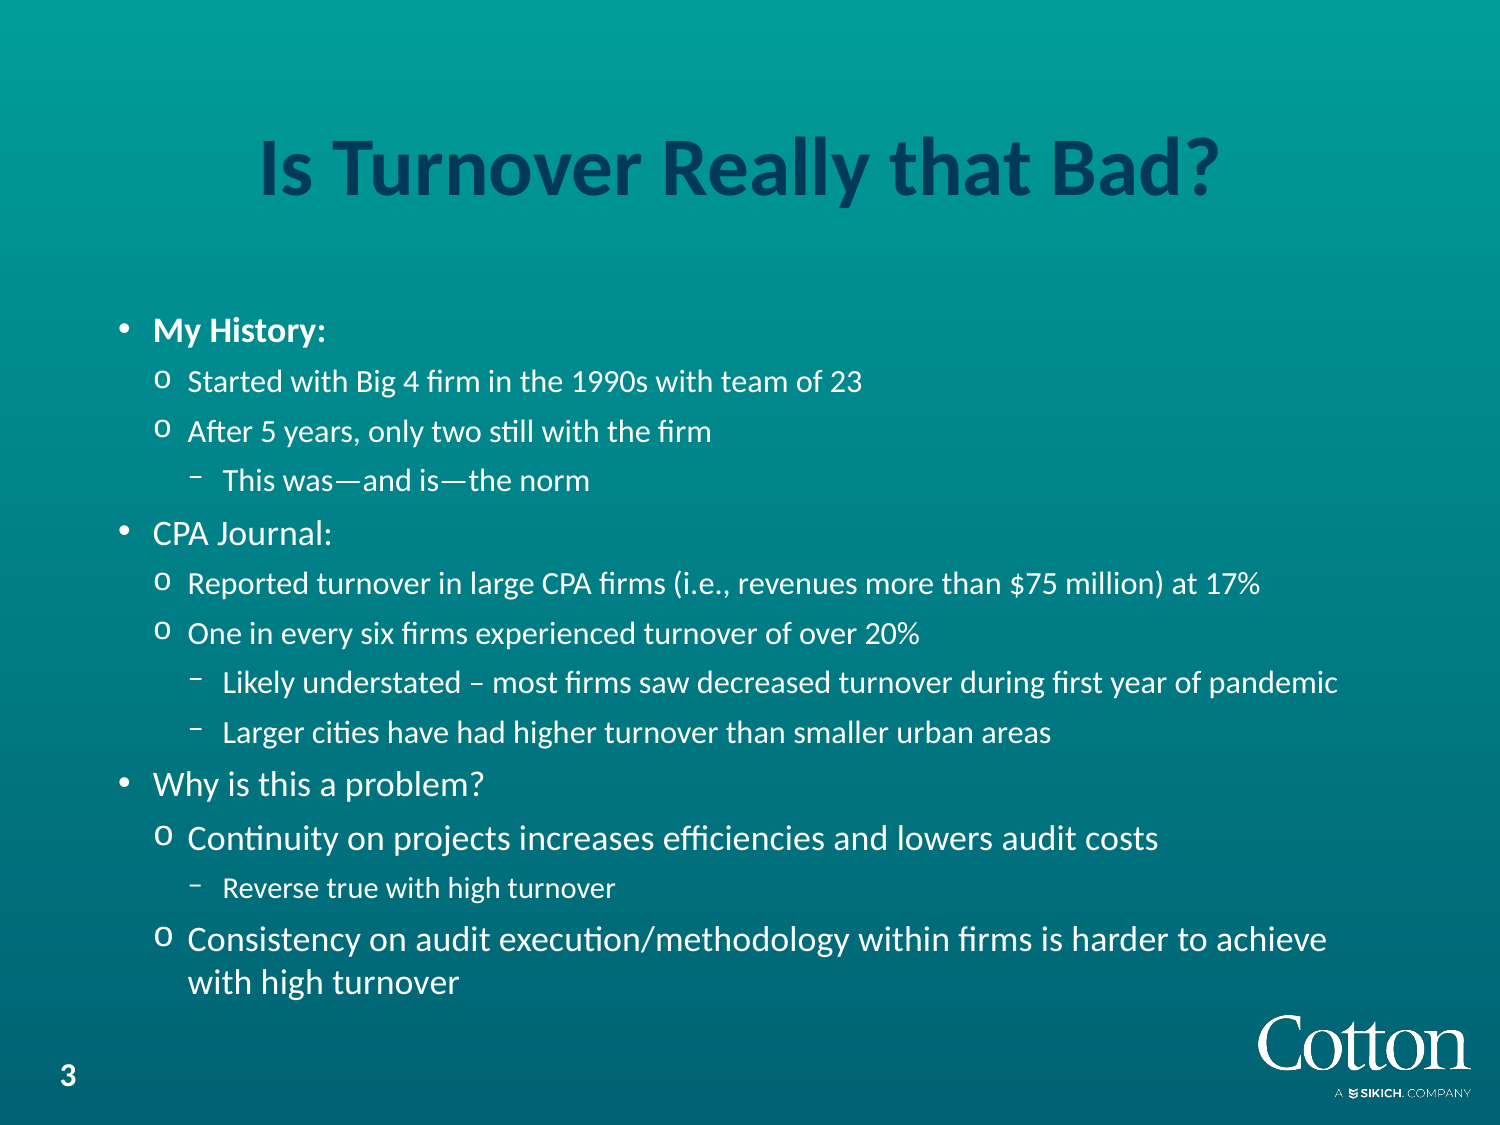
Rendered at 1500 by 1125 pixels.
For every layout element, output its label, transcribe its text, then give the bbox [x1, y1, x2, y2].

title Is Turnover Really that Bad? [103, 59, 1397, 278]
slide_number 3 [2, 1051, 92, 1094]
picture [1258, 1015, 1471, 1099]
list My History: Started with Big 4 firm in the 1990s with team of 23 After 5 years, only two still with the firm This was—and is—the norm CPA Journal: Reported turnover in large CPA firms (i.e., revenues more than $75 million) at 17% One in every six firms experienced turnover of over 20% Likely understated – most firms saw decreased turnover during first year of pandemic Larger cities have had higher turnover than smaller urban areas Why is this a problem? Continuity on projects increases efficiencies and lowers audit costs Reverse true with high turnover Consistency on audit execution/methodology within firms is harder to achieve with high turnover [103, 299, 1397, 1014]
